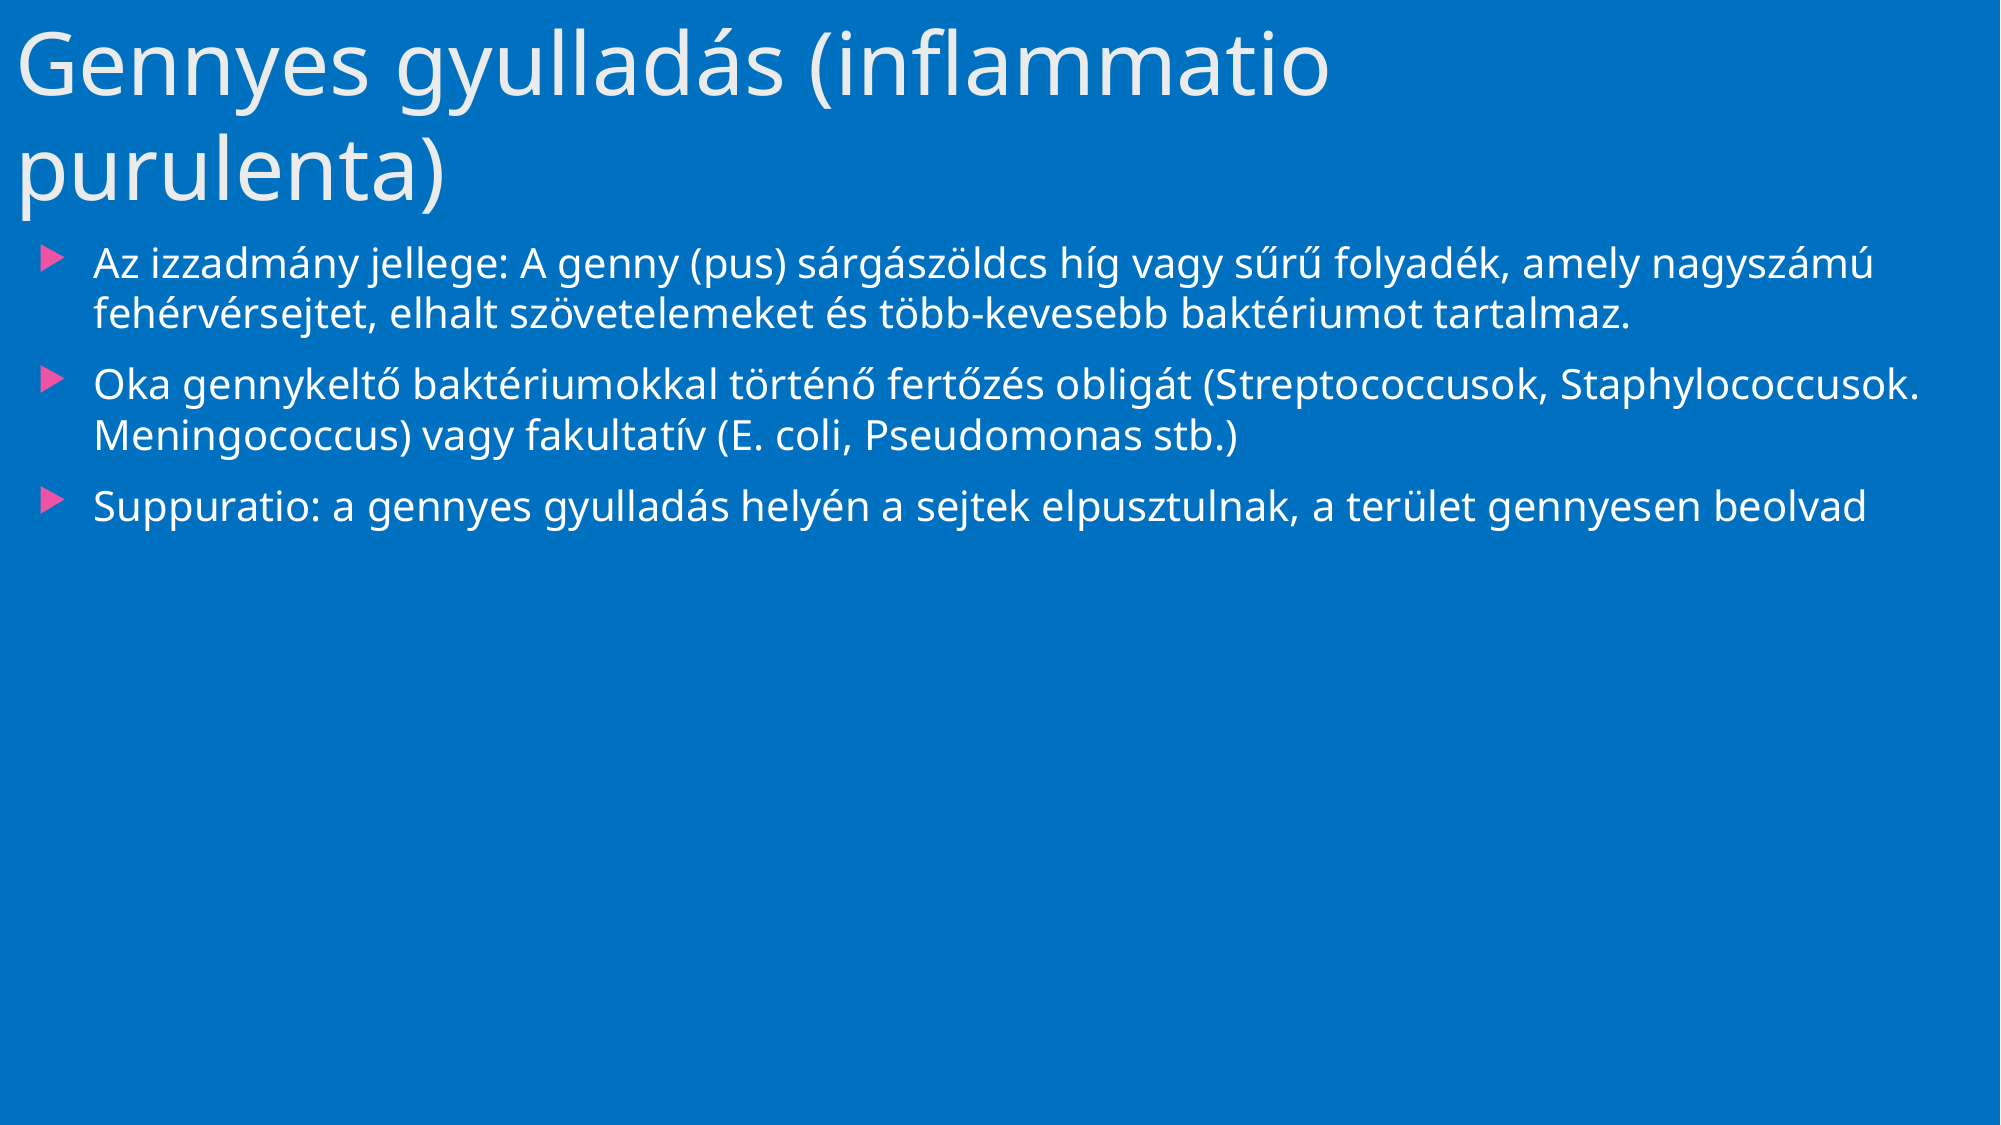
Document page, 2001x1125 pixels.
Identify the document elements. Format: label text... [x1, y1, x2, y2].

title Gennyes gyulladás (inflammatio purulenta) [0, 0, 1543, 230]
list Az izzadmány jellege: A genny (pus) sárgászöldcs híg vagy sűrű folyadék, amely nagyszámú fehérvérsejtet, elhalt szö­vetelemeket és több-kevesebb baktériumot tartalmaz. Oka gennykeltő baktériumokkal történő fertő­zés obligát (Streptococcusok, Staphylococcusok. Meningococcus) vagy fakultatív (E. coli, Pseudomonas stb.) Suppuratio: a gennyes gyulladás helyén a sejtek elpusztulnak, a terület gennyesen beolvad [22, 229, 1950, 1105]
